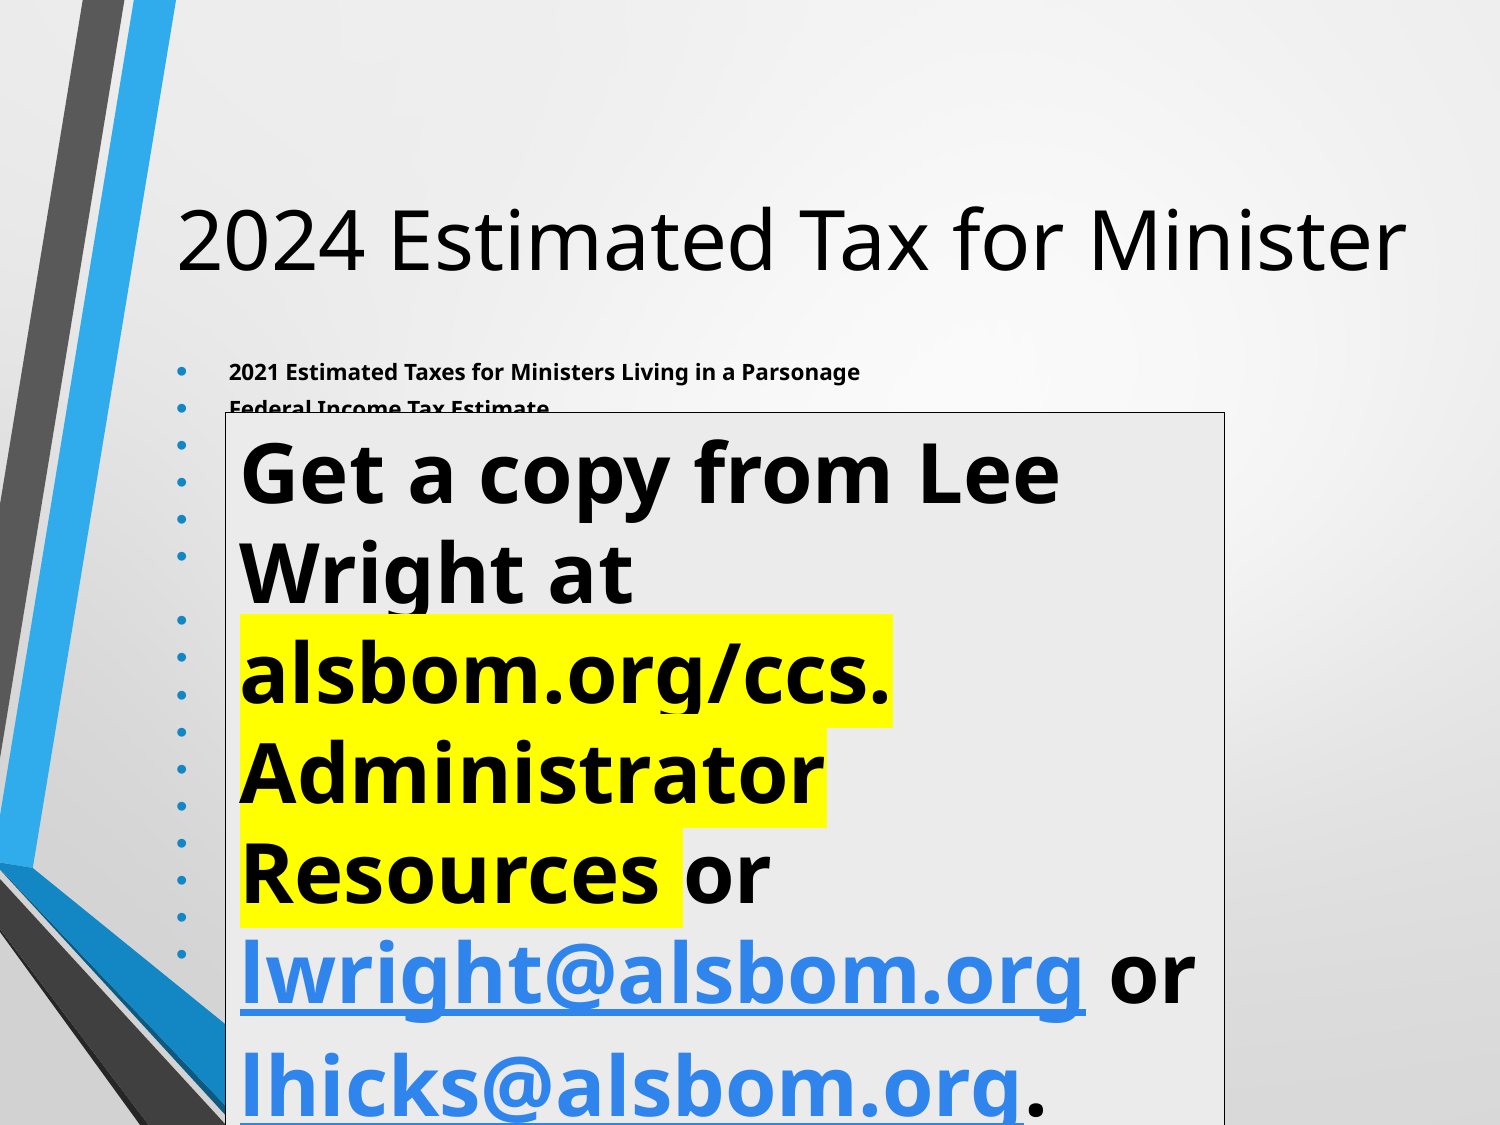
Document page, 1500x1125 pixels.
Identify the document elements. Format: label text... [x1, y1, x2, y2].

text_box Get a copy from Lee Wright at alsbom.org/ccs. Administrator Resources or lwright@alsbom.org or lhicks@alsbom.org. [225, 412, 1225, 1125]
list 2021 Estimated Taxes for Ministers Living in a Parsonage Federal Income Tax Estimate Salary (don’t include housing) $________________ Bonus/love offering $________________ Social Security offset $________________ Taxable benefits such as non-accountable car allowance, $________________ health plan that doesn’t qualify, etc. Estimate income from weddings, funerals, revivals, etc. $_________________ 6. Total Minister Income Subject to Federal Income Tax $_________________ 7. Add multiple jobs income/ spouse income, etc. if any $_________________ 8. Less Standard Deduction ($24,800 married or $12,400 single) $_________________ 9. Total Family Taxable Income $_________________ 10. Multiply line 9 X .12= (12% tax rate) $_________________ 11. Less $2000 for each child under age 17 $_________________ 12. Less $500 for each child 17, 18, or college to age 23 $_________________ 13. Estimated 2019 Federal Income Tax $_________________ If less than $0, see IRS instructions for refundable portion of child tax credit. [161, 350, 1425, 985]
title 2024 Estimated Tax for Minister [161, 75, 1425, 350]
